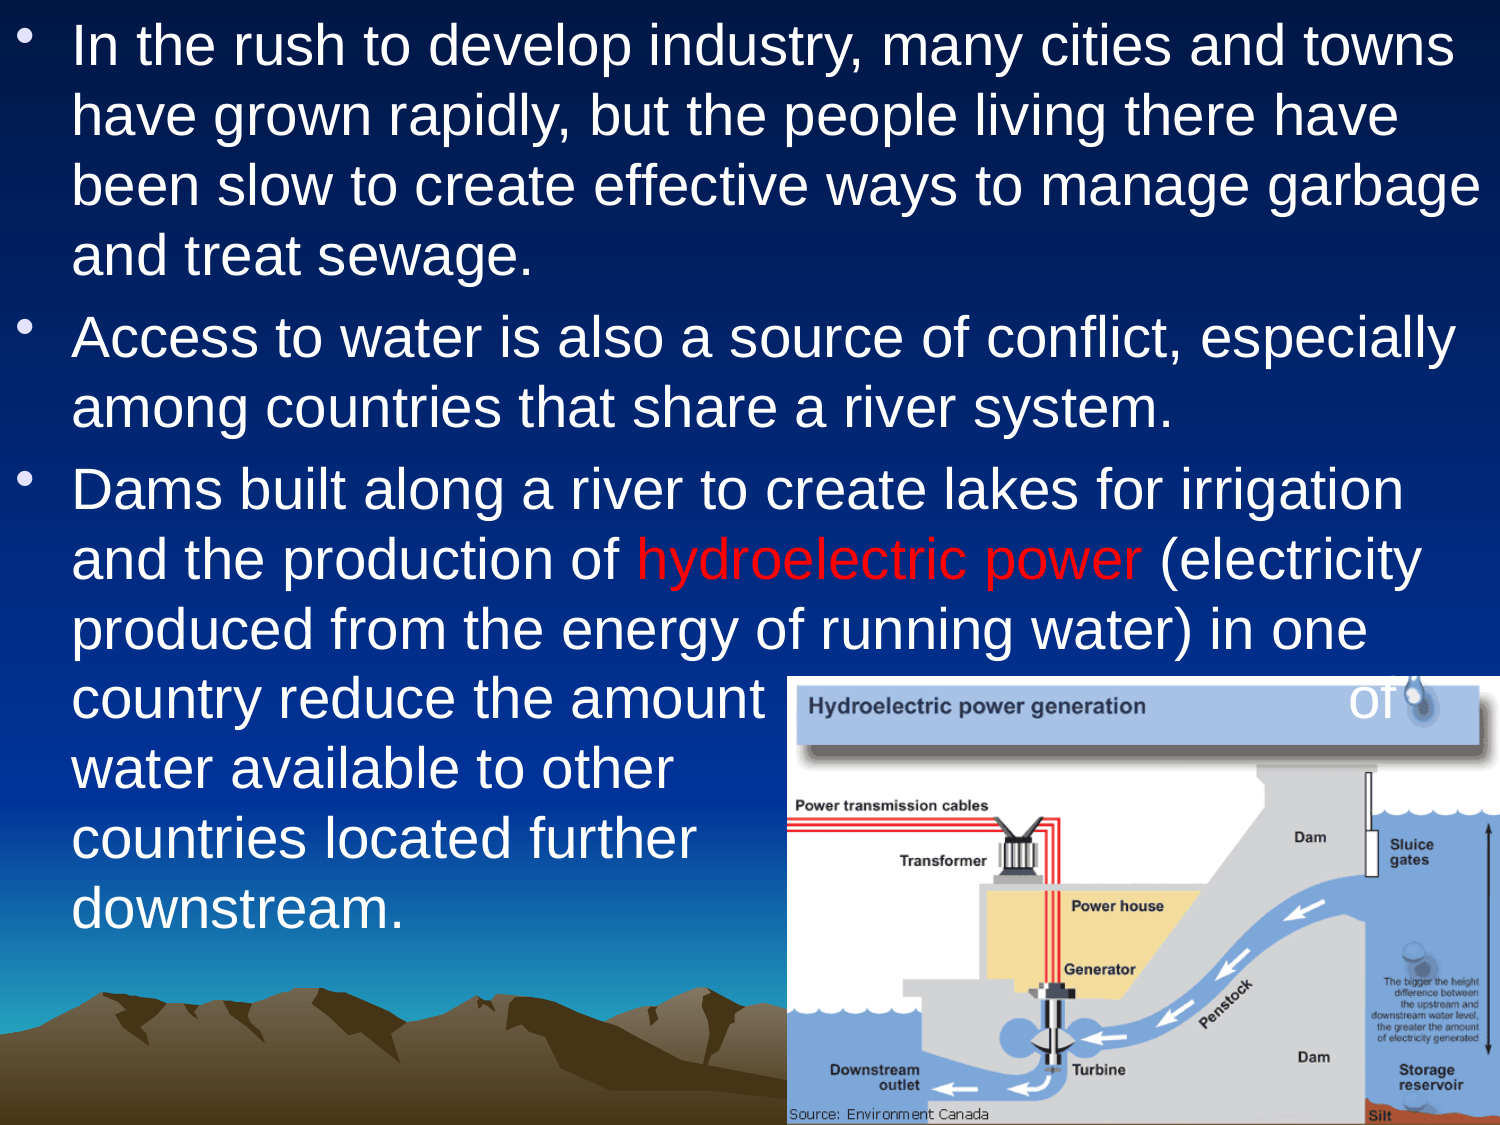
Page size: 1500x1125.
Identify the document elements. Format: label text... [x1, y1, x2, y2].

list In the rush to develop industry, many cities and towns have grown rapidly, but the people living there have been slow to create effective ways to manage garbage and treat sewage. Access to water is also a source of conflict, especially among countries that share a river system. Dams built along a river to create lakes for irrigation and the production of hydroelectric power (electricity produced from the energy of running water) in one country reduce the amount of water available to other countries located further downstream. [0, 0, 1500, 738]
picture [787, 676, 1500, 1125]
